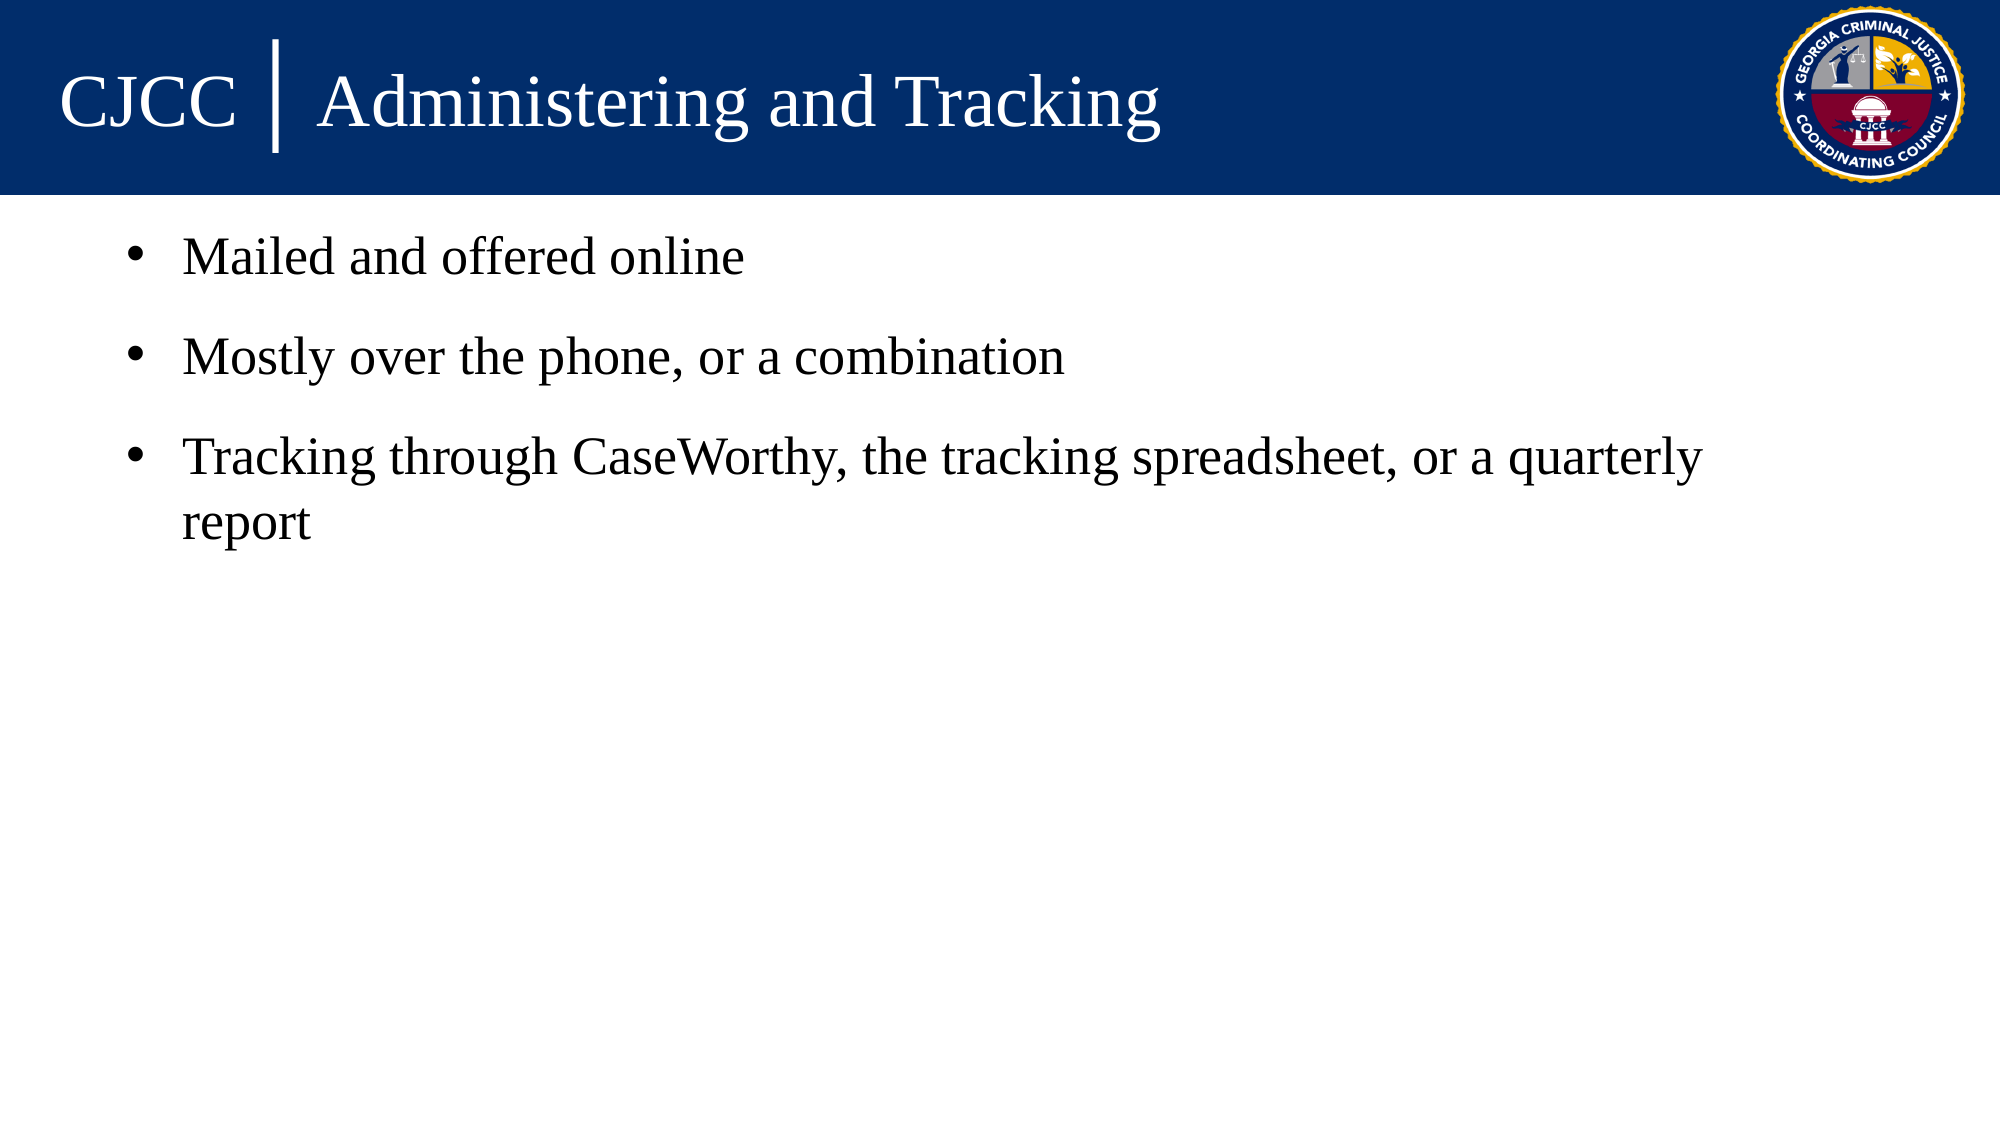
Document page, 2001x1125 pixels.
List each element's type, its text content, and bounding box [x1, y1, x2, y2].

text_box Mailed and offered online Mostly over the phone, or a combination Tracking through CaseWorthy, the tracking spreadsheet, or a quarterly report [111, 212, 1851, 659]
picture [1740, 0, 2000, 195]
text_box CJCC | Administering and Tracking [44, 0, 1740, 194]
text_box [0, 0, 1740, 195]
